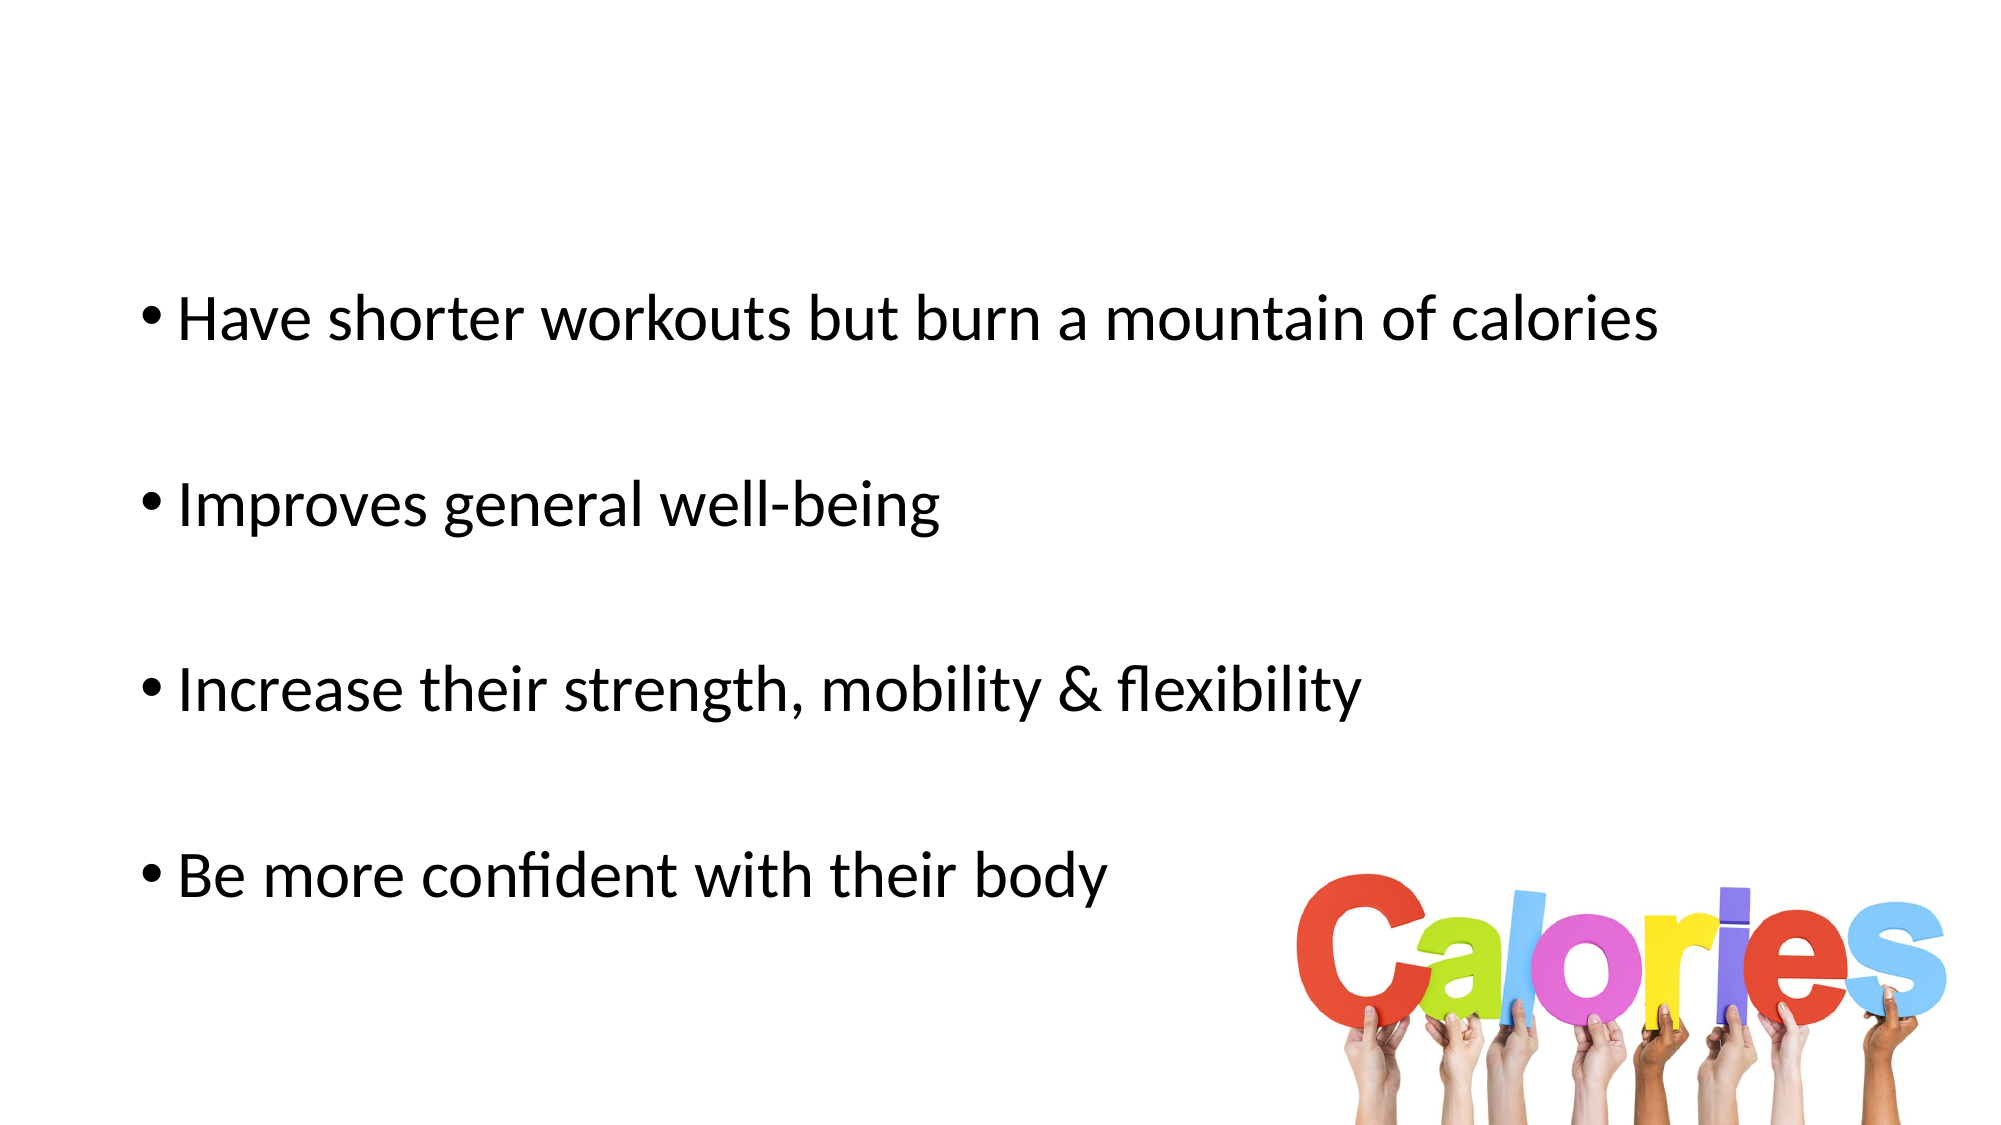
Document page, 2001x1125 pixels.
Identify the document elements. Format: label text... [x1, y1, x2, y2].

list Have shorter workouts but burn a mountain of calories Improves general well-being Increase their strength, mobility & flexibility Be more confident with their body [125, 174, 1851, 1040]
picture [1283, 835, 1958, 1125]
